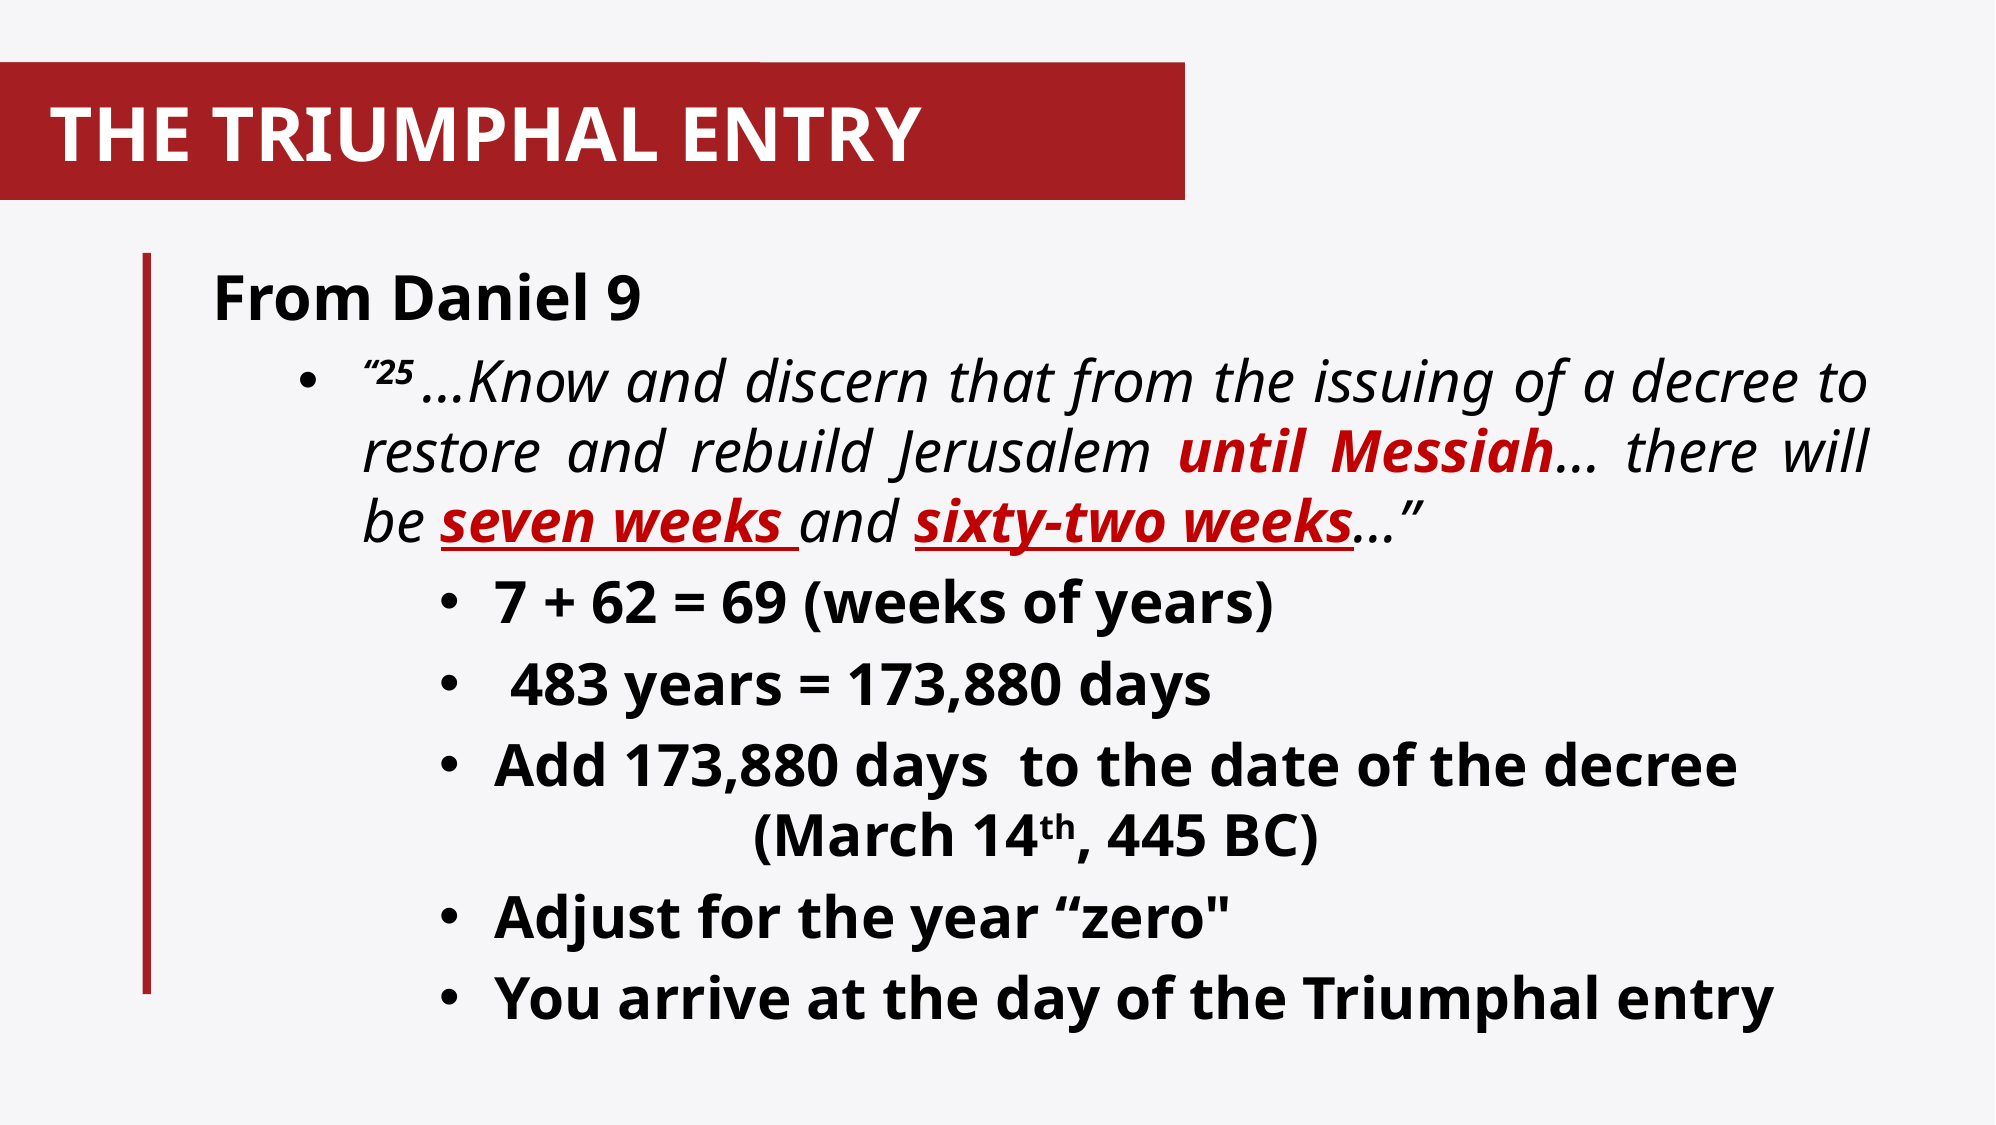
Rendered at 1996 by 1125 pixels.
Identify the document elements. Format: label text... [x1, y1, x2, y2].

subtitle From Daniel 9 “25 …Know and discern that from the issuing of a decree to restore and rebuild Jerusalem until Messiah… there will be seven weeks and sixty-two weeks…” 7 + 62 = 69 (weeks of years) 483 years = 173,880 days Add 173,880 days to the date of the decree (March 14th, 445 BC) Adjust for the year “zero" You arrive at the day of the Triumphal entry [197, 249, 1885, 1125]
title THE TRIUMPHAL ENTRY [0, 62, 1185, 200]
